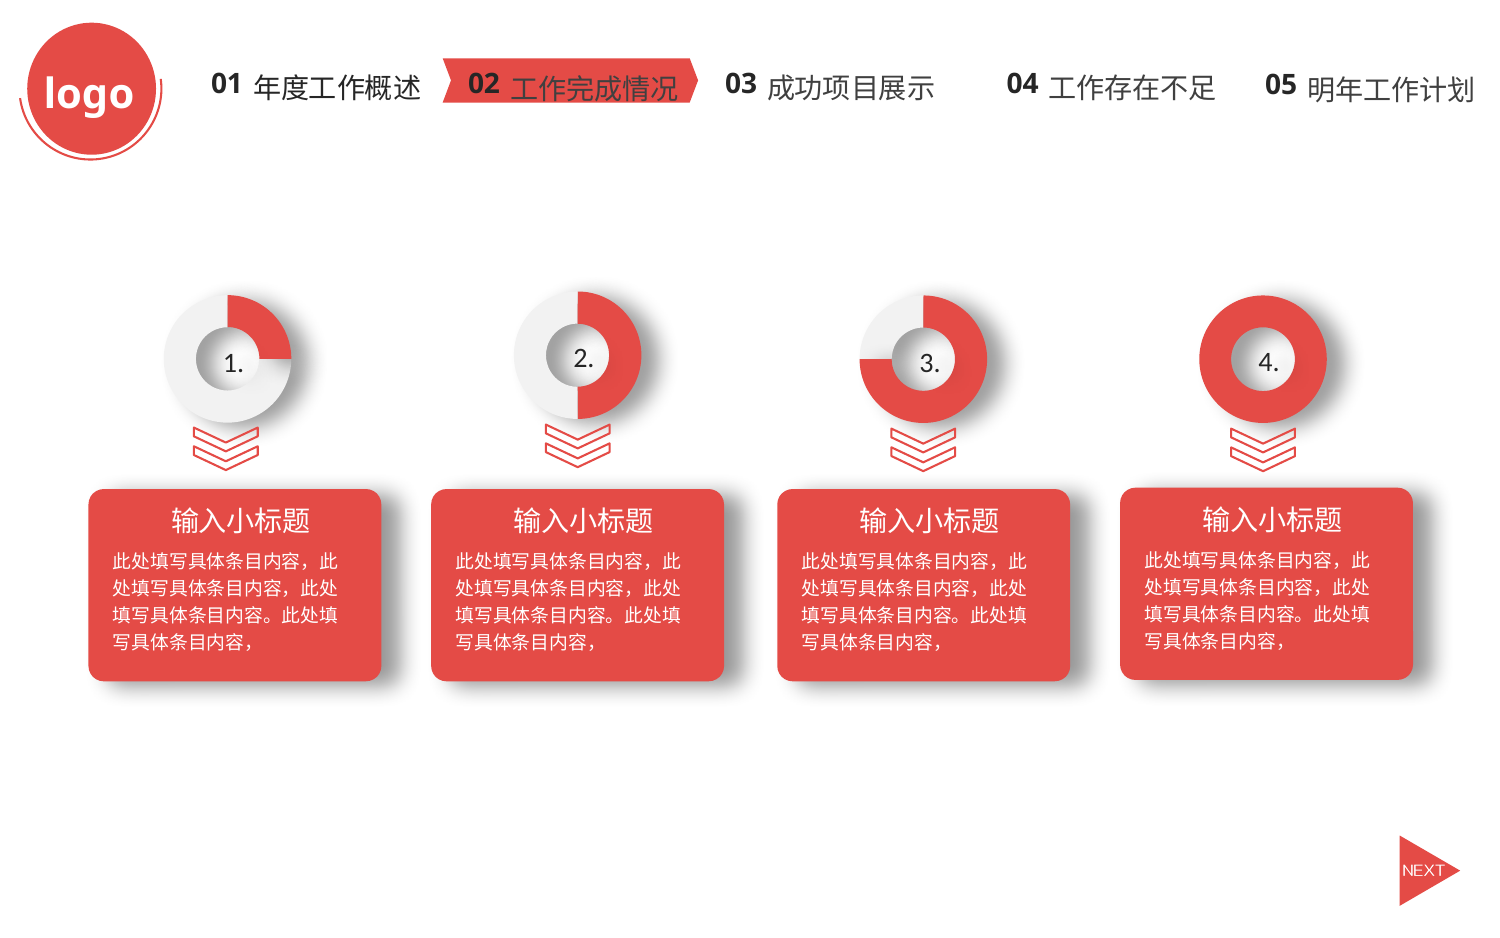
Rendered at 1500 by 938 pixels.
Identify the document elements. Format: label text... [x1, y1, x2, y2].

text_box 明年工作计划 [1276, 48, 1500, 114]
text_box 02 [453, 58, 517, 208]
text_box 输入小标题 [156, 496, 326, 537]
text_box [1199, 295, 1327, 424]
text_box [1230, 428, 1296, 472]
text_box 工作存在不足 [1017, 46, 1248, 112]
text_box 输入小标题 [1187, 494, 1358, 536]
text_box 此处填写具体条目内容，此处填写具体条目内容，此处填写具体条目内容。此处填写具体条目内容， [1129, 536, 1397, 660]
text_box [429, 486, 727, 684]
text_box [86, 486, 384, 684]
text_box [163, 294, 292, 423]
text_box [775, 486, 1073, 684]
text_box 输入小标题 [498, 496, 669, 537]
text_box [1399, 835, 1461, 906]
text_box 成功项目展示 [736, 46, 966, 112]
text_box 输入小标题 [845, 496, 1015, 537]
text_box 04 [991, 57, 1056, 208]
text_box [1, 0, 180, 178]
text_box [8, 22, 170, 155]
text_box 03 [710, 57, 774, 208]
text_box 01 [196, 58, 260, 208]
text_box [193, 427, 258, 471]
text_box 此处填写具体条目内容，此处填写具体条目内容，此处填写具体条目内容。此处填写具体条目内容， [786, 537, 1054, 661]
text_box [1118, 485, 1416, 683]
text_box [859, 295, 988, 424]
text_box 此处填写具体条目内容，此处填写具体条目内容，此处填写具体条目内容。此处填写具体条目内容， [440, 537, 708, 661]
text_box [545, 424, 610, 468]
text_box 工作完成情况 [479, 46, 709, 113]
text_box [513, 291, 642, 420]
text_box 05 [1250, 59, 1314, 209]
text_box 年度工作概述 [222, 46, 452, 112]
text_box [891, 428, 956, 472]
text_box 此处填写具体条目内容，此处填写具体条目内容，此处填写具体条目内容。此处填写具体条目内容， [98, 537, 365, 661]
